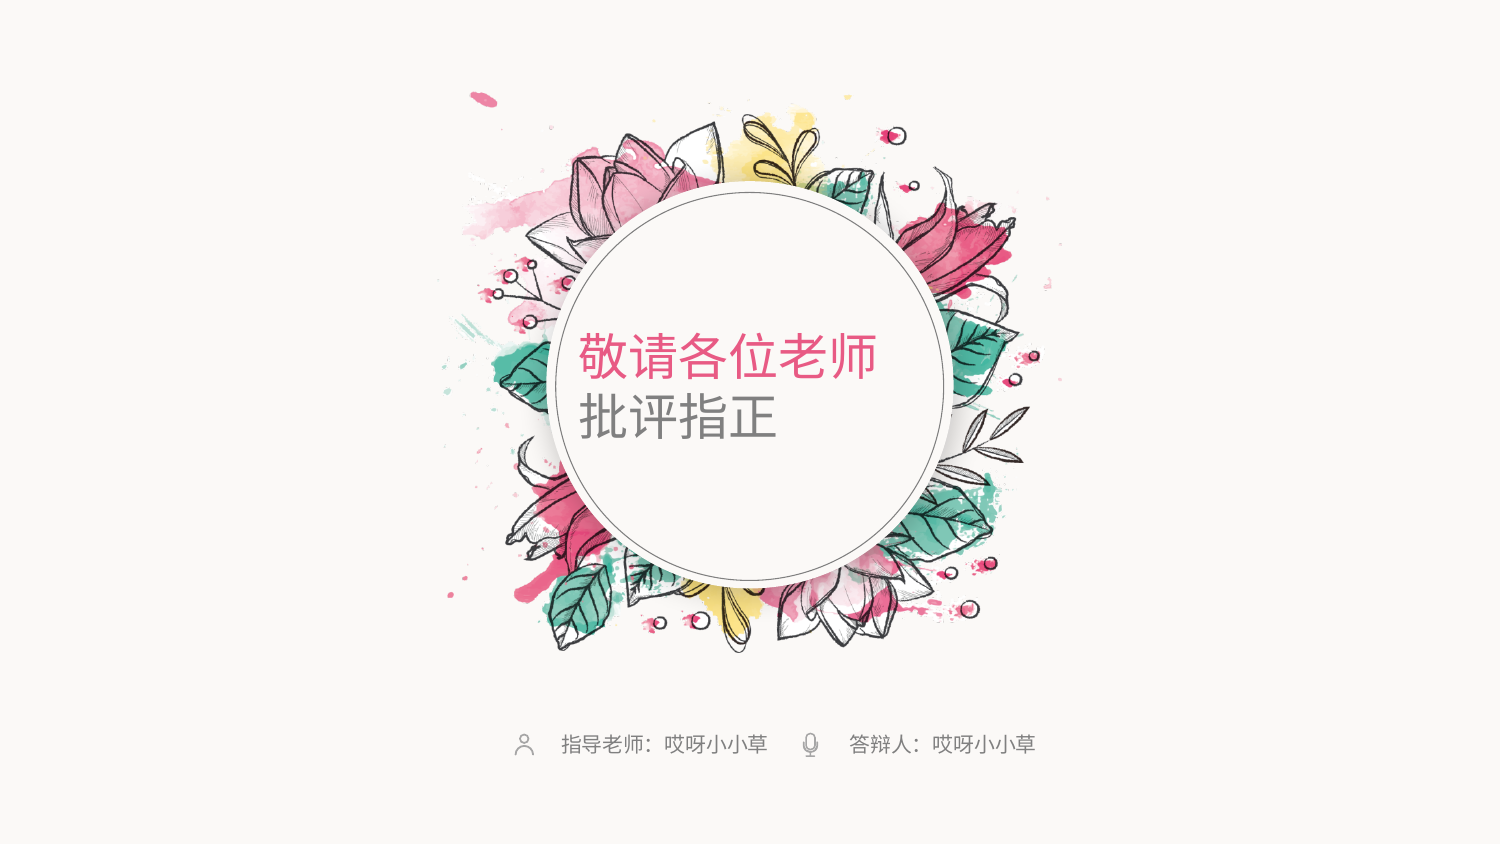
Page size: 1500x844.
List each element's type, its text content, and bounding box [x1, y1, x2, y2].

text_box 指导老师：哎呀小小草 [546, 724, 784, 765]
picture [437, 90, 1062, 653]
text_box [514, 733, 535, 756]
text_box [802, 732, 819, 758]
text_box 答辩人：哎呀小小草 [835, 724, 1052, 765]
